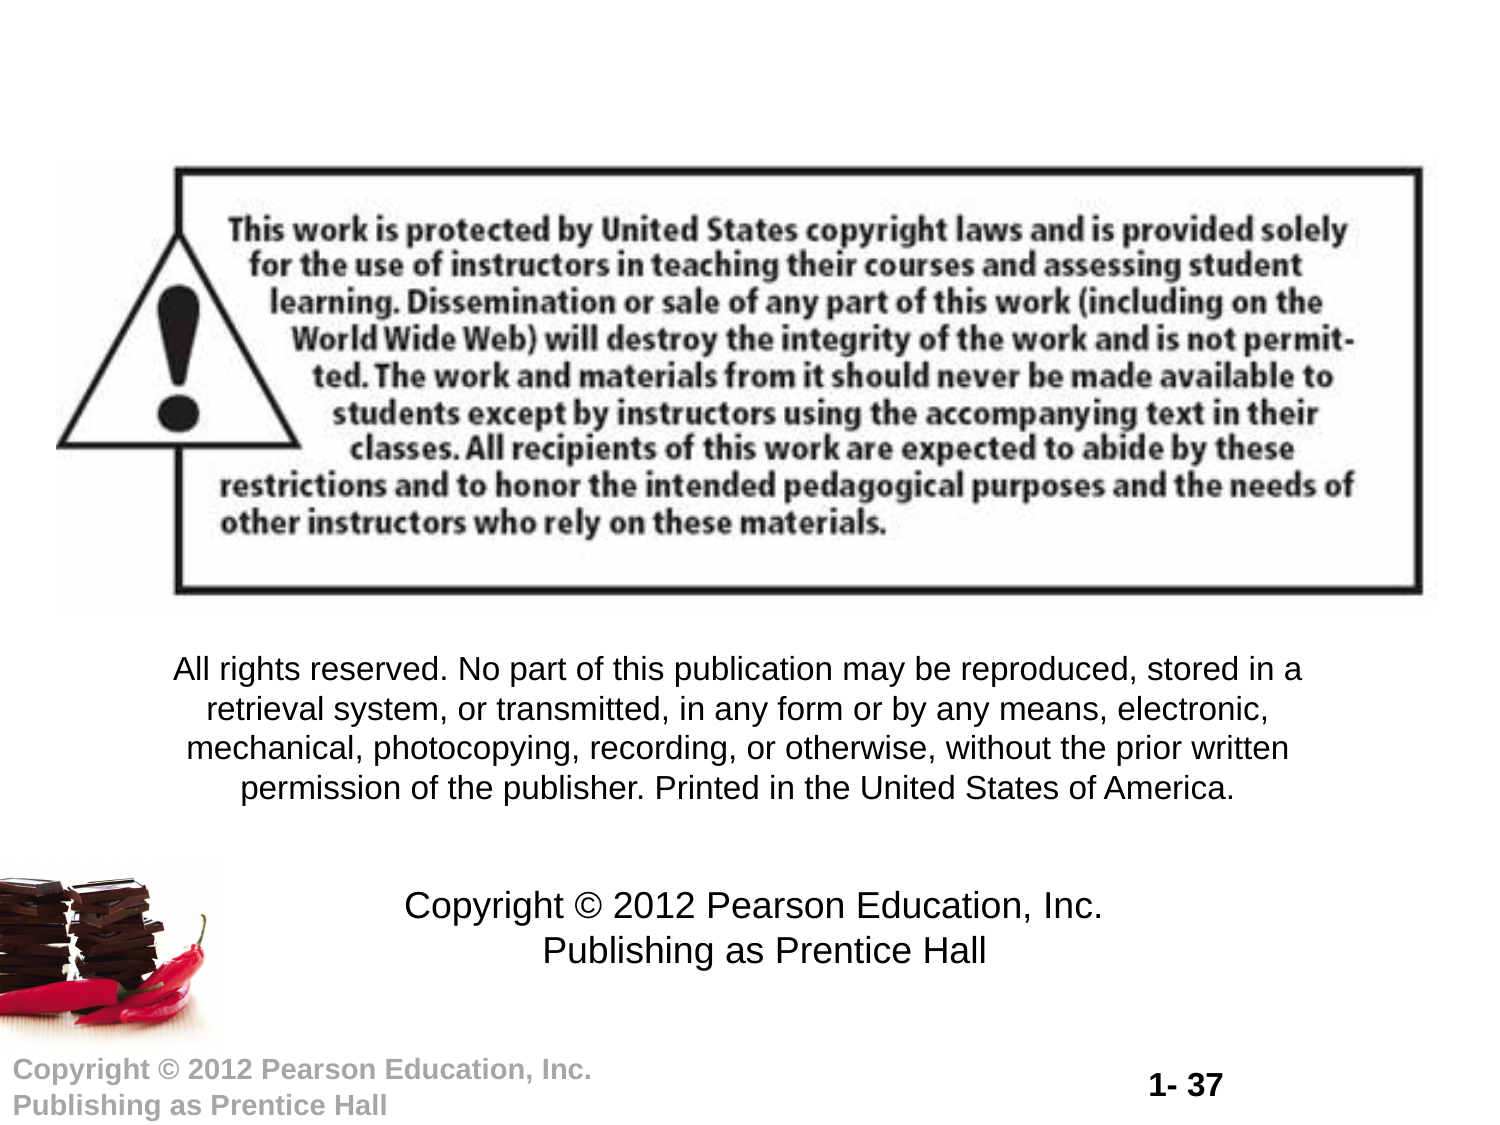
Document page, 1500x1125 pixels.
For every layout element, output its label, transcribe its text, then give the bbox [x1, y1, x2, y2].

text_box All rights reserved. No part of this publication may be reproduced, stored in a retrieval system, or transmitted, in any form or by any means, electronic, mechanical, photocopying, recording, or otherwise, without the prior written permission of the publisher. Printed in the United States of America. [116, 639, 1362, 814]
text_box Copyright © 2012 Pearson Education, Inc. Publishing as Prentice Hall [121, 873, 1409, 979]
picture [0, 862, 225, 1050]
picture [55, 159, 1439, 611]
